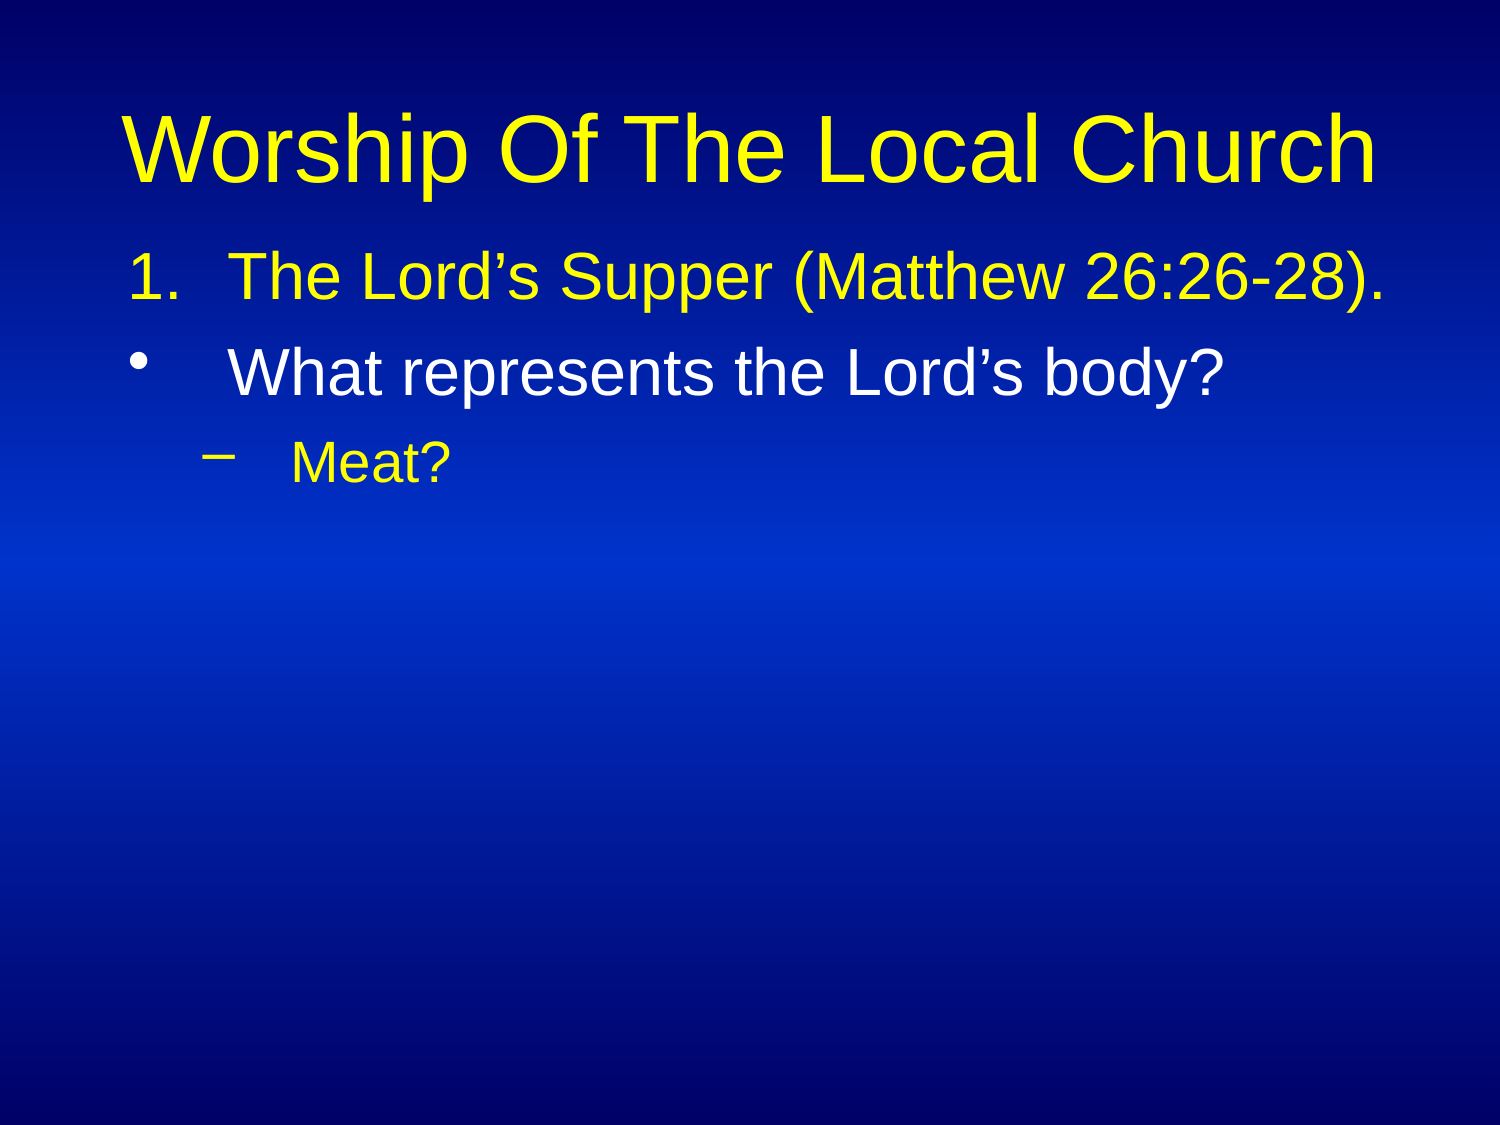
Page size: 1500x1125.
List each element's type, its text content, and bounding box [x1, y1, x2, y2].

list The Lord’s Supper (Matthew 26:26-28). What represents the Lord’s body? Meat? [112, 224, 1463, 1125]
title Worship Of The Local Church [37, 50, 1463, 238]
